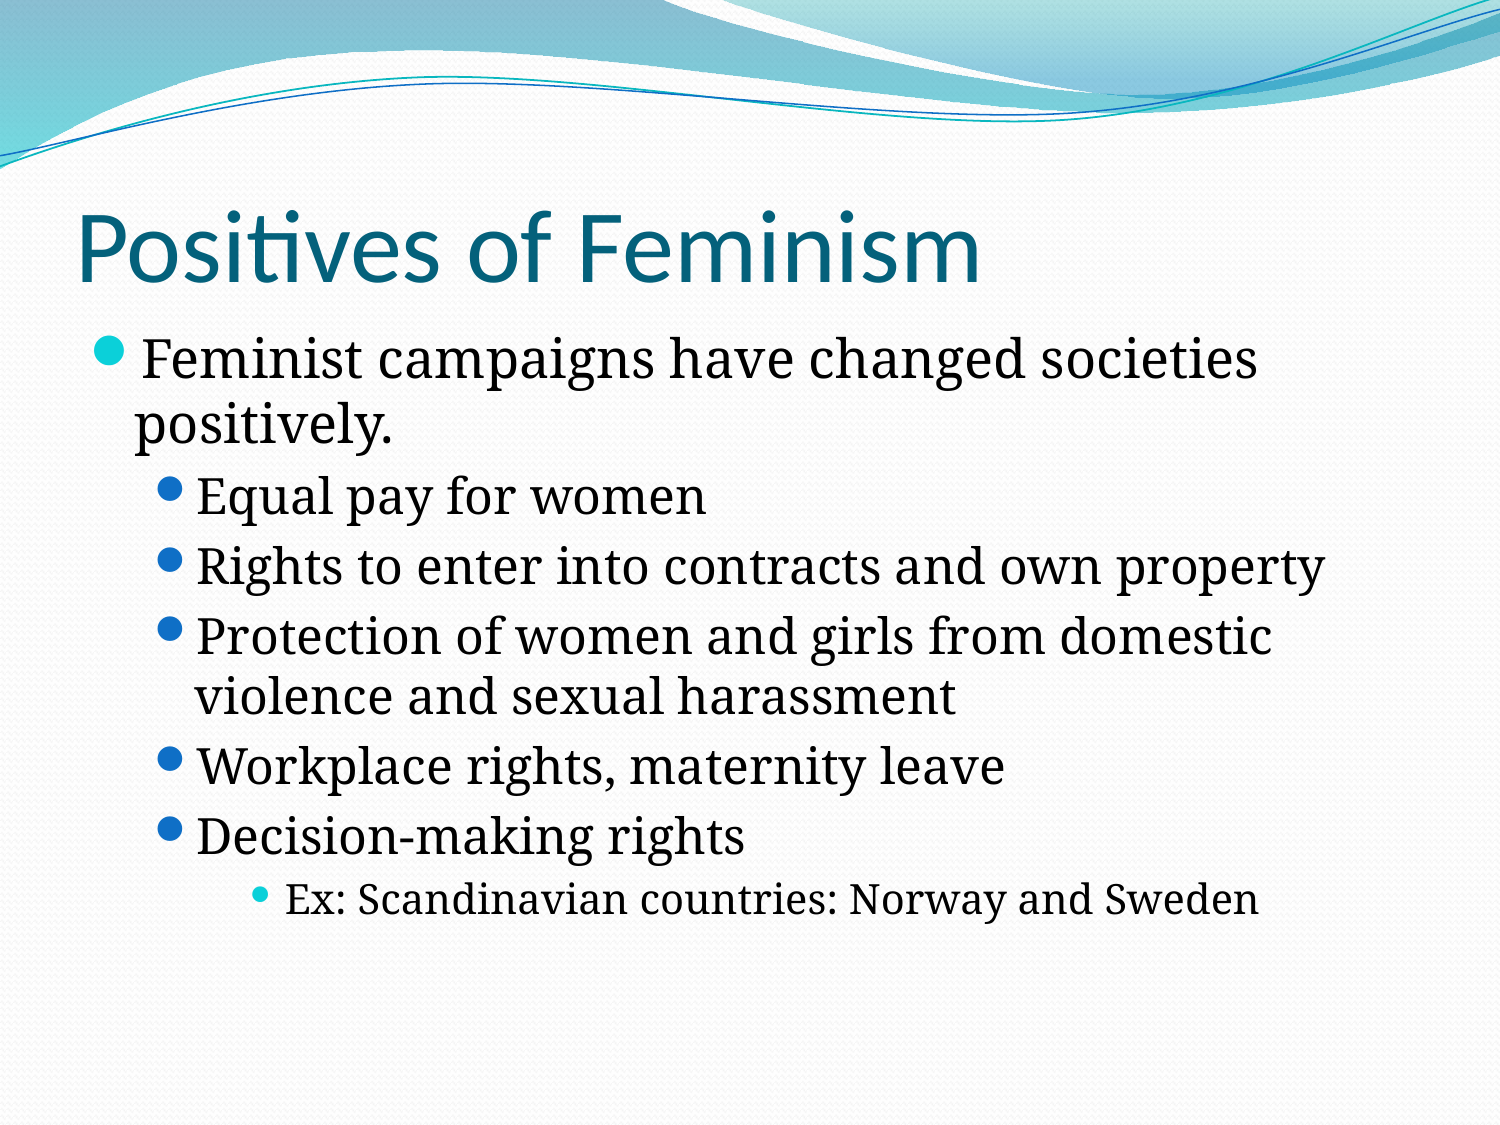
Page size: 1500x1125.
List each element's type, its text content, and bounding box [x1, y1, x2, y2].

title Positives of Feminism [75, 115, 1425, 303]
list Feminist campaigns have changed societies positively. Equal pay for women Rights to enter into contracts and own property Protection of women and girls from domestic violence and sexual harassment Workplace rights, maternity leave Decision-making rights Ex: Scandinavian countries: Norway and Sweden [75, 317, 1425, 1038]
